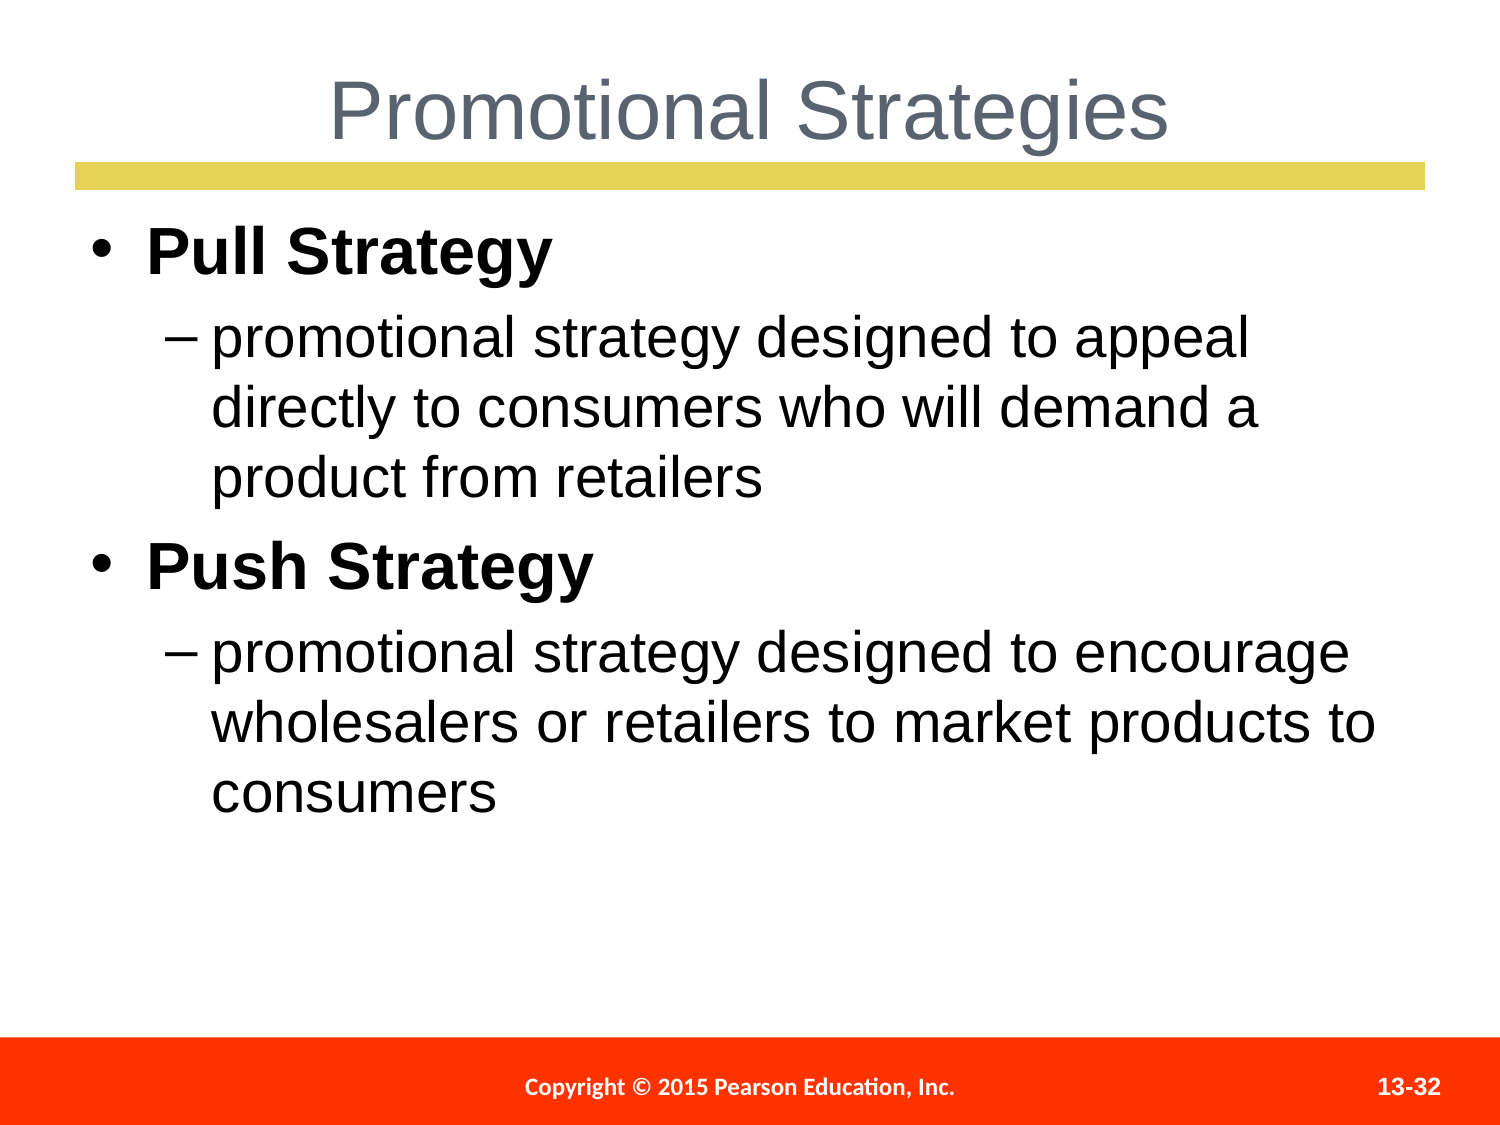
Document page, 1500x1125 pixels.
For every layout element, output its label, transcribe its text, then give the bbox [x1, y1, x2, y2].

list Pull Strategy promotional strategy designed to appeal directly to consumers who will demand a product from retailers Push Strategy promotional strategy designed to encourage wholesalers or retailers to market products to consumers [74, 199, 1426, 1006]
title Promotional Strategies [74, 12, 1426, 199]
